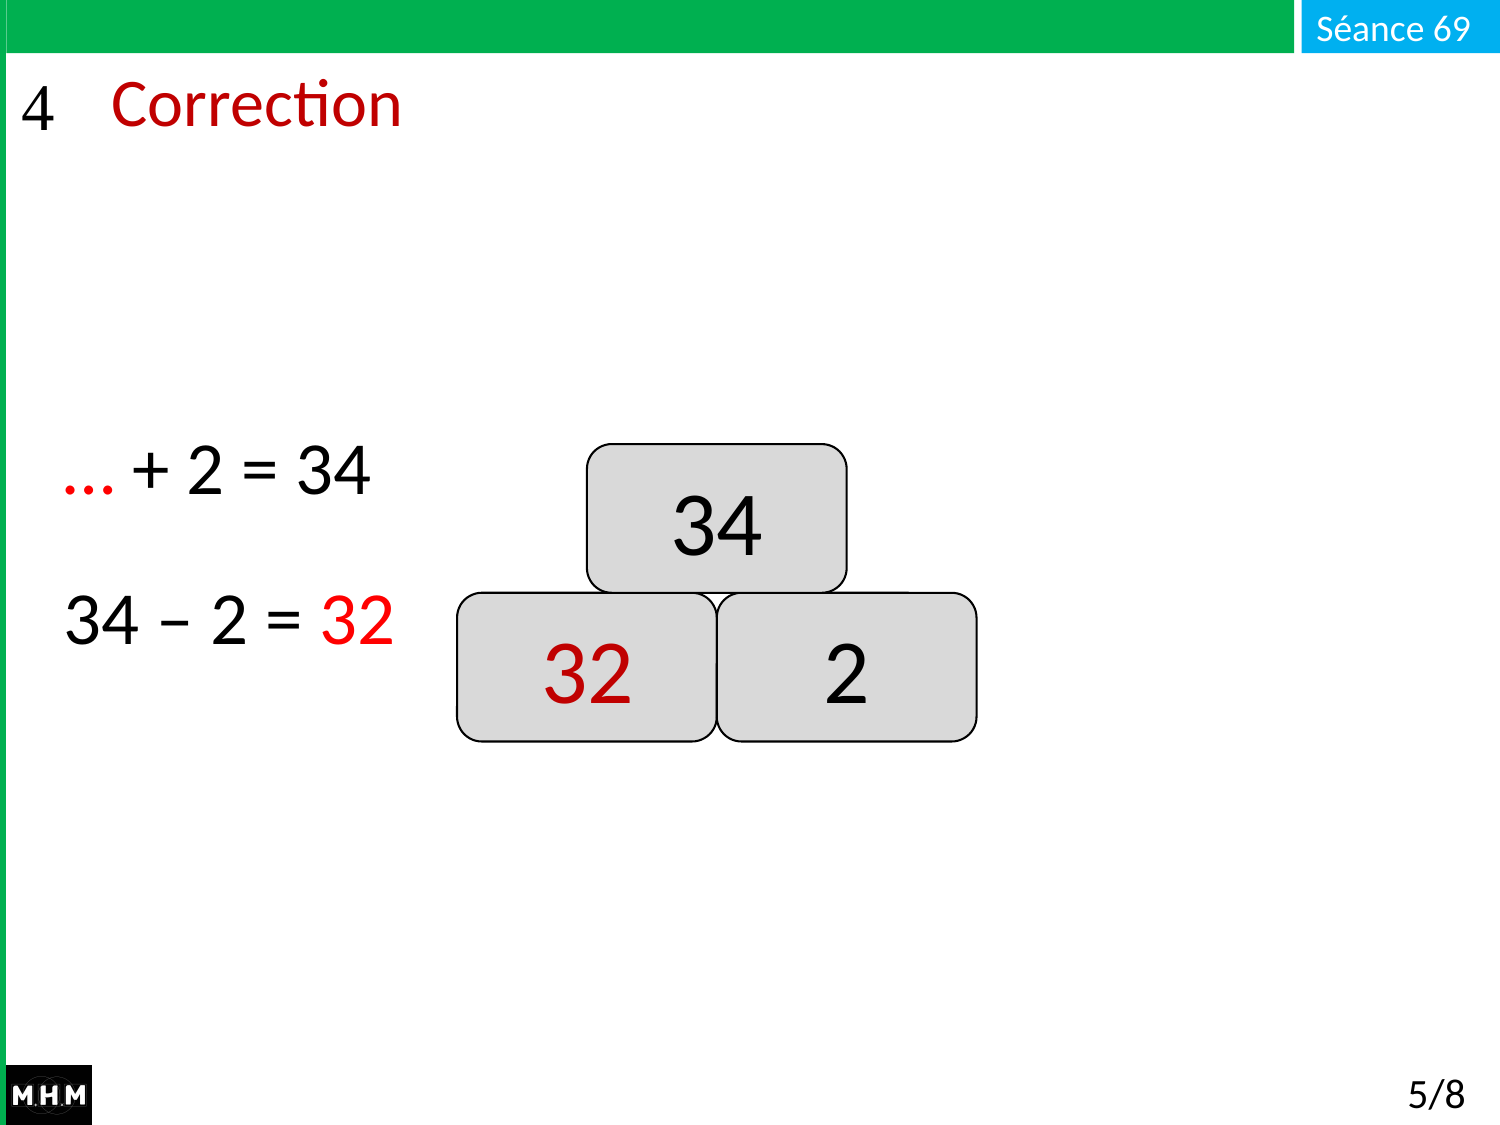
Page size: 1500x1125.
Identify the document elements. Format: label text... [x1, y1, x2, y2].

picture [6, 1065, 92, 1125]
list 5/8 [1373, 1064, 1500, 1125]
text_box 2 [715, 591, 978, 743]
text_box … + 2 = 34 [48, 412, 430, 518]
text_box … [455, 591, 717, 743]
text_box 34 [585, 443, 848, 594]
text_box 32 [526, 604, 652, 729]
text_box 34 – 2 = 32 [48, 562, 430, 668]
title Correction [96, 60, 1391, 150]
